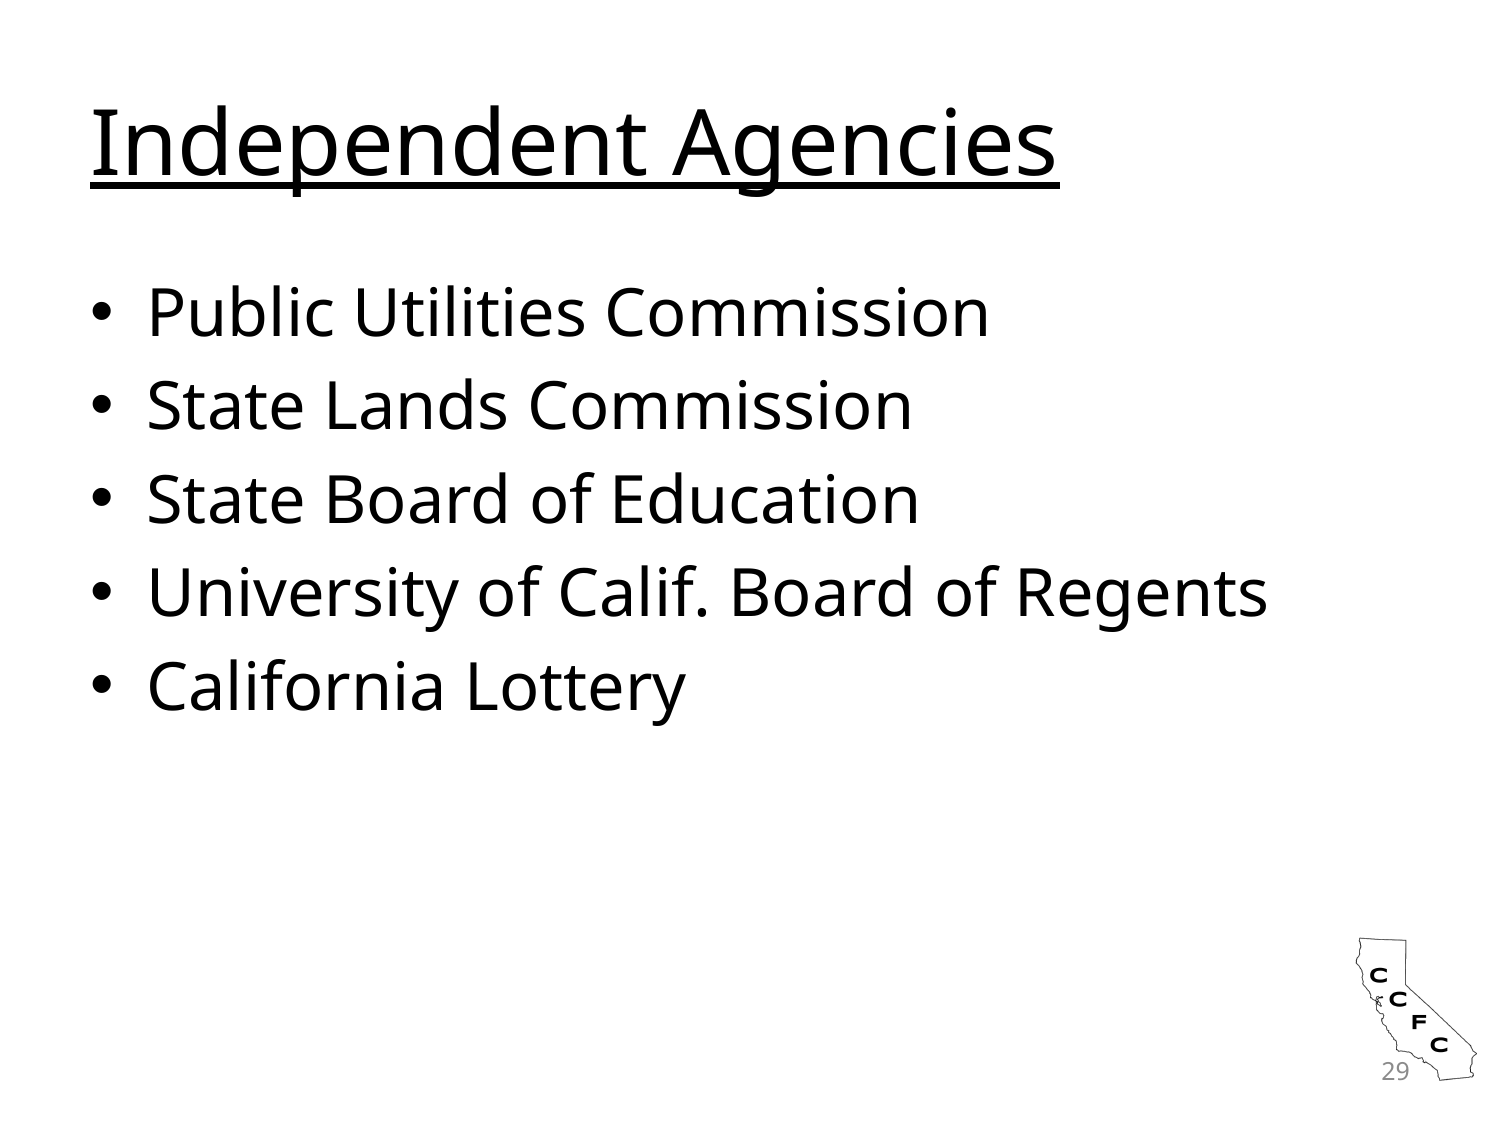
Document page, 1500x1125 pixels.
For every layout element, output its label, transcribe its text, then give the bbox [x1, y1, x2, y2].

title Independent Agencies [75, 45, 1425, 233]
slide_number 29 [1074, 1042, 1425, 1103]
list Public Utilities Commission State Lands Commission State Board of Education University of Calif. Board of Regents California Lottery [75, 262, 1425, 1005]
picture [1350, 934, 1480, 1085]
